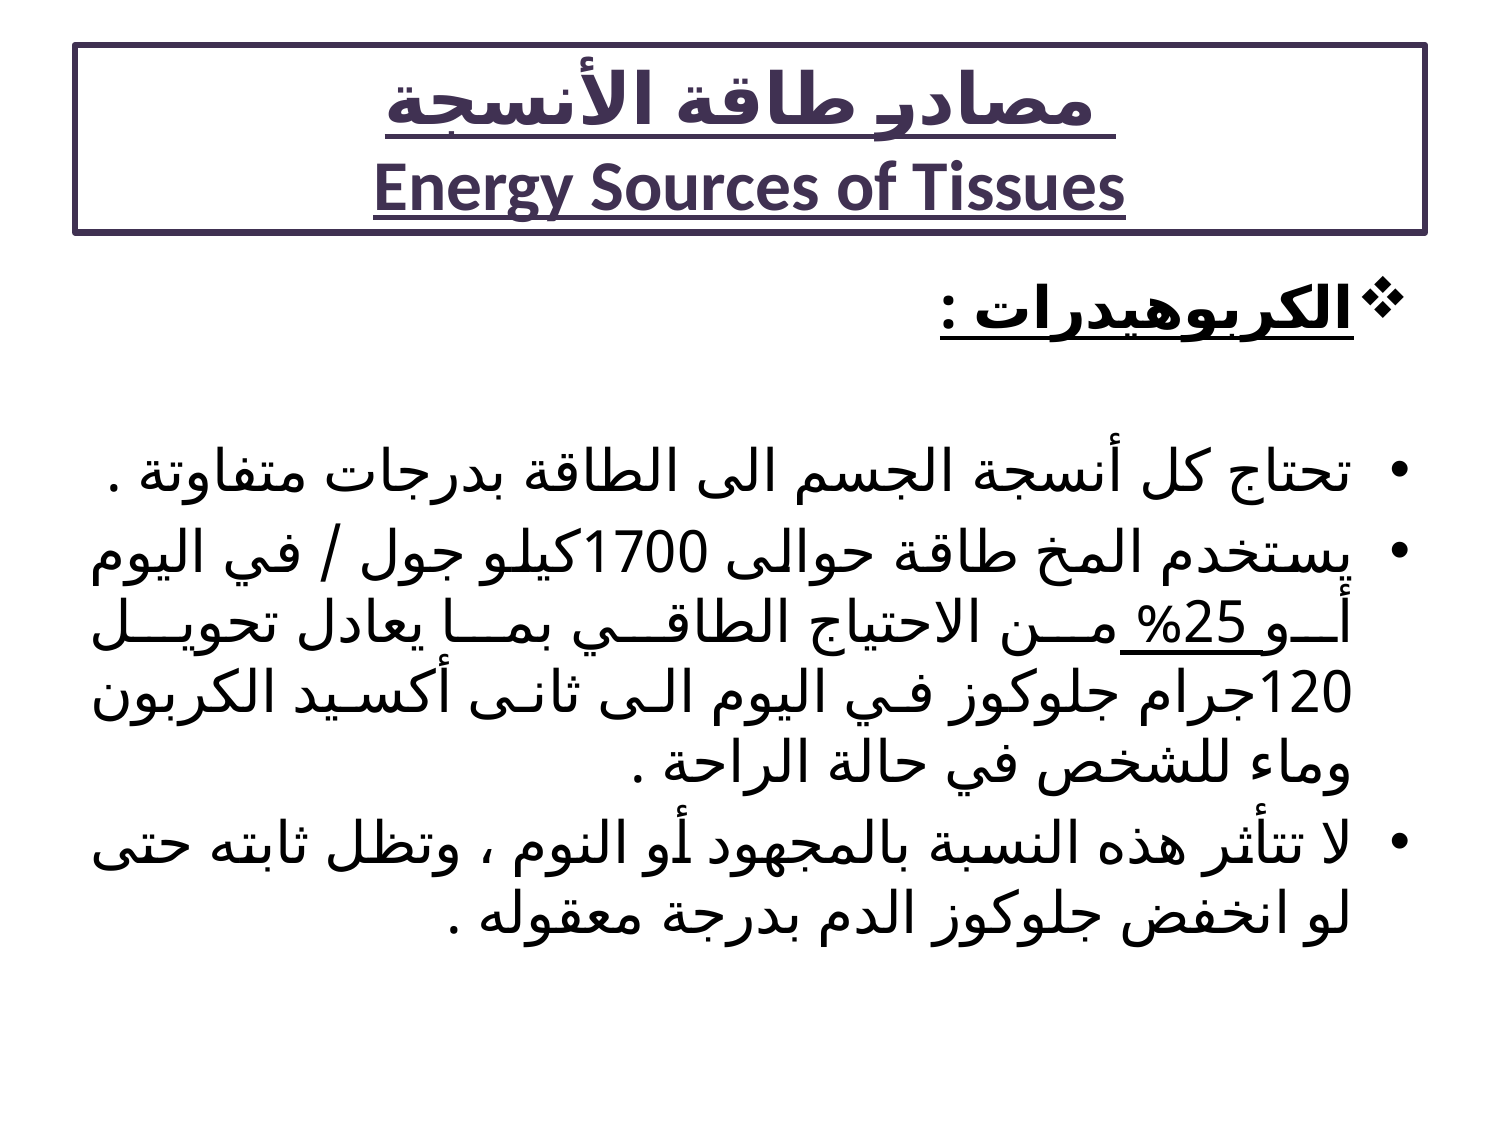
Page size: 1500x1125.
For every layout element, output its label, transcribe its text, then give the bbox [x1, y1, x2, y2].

title مصادر طاقة الأنسجة Energy Sources of Tissues [75, 45, 1425, 233]
list الكربوهيدرات : تحتاج كل أنسجة الجسم الى الطاقة بدرجات متفاوتة . يستخدم المخ طاقة حوالى 1700كيلو جول / في اليوم أو 25% من الاحتياج الطاقي بما يعادل تحويل 120جرام جلوكوز في اليوم الى ثانى أكسيد الكربون وماء للشخص في حالة الراحة . لا تتأثر هذه النسبة بالمجهود أو النوم ، وتظل ثابته حتى لو انخفض جلوكوز الدم بدرجة معقوله . [75, 262, 1425, 1005]
